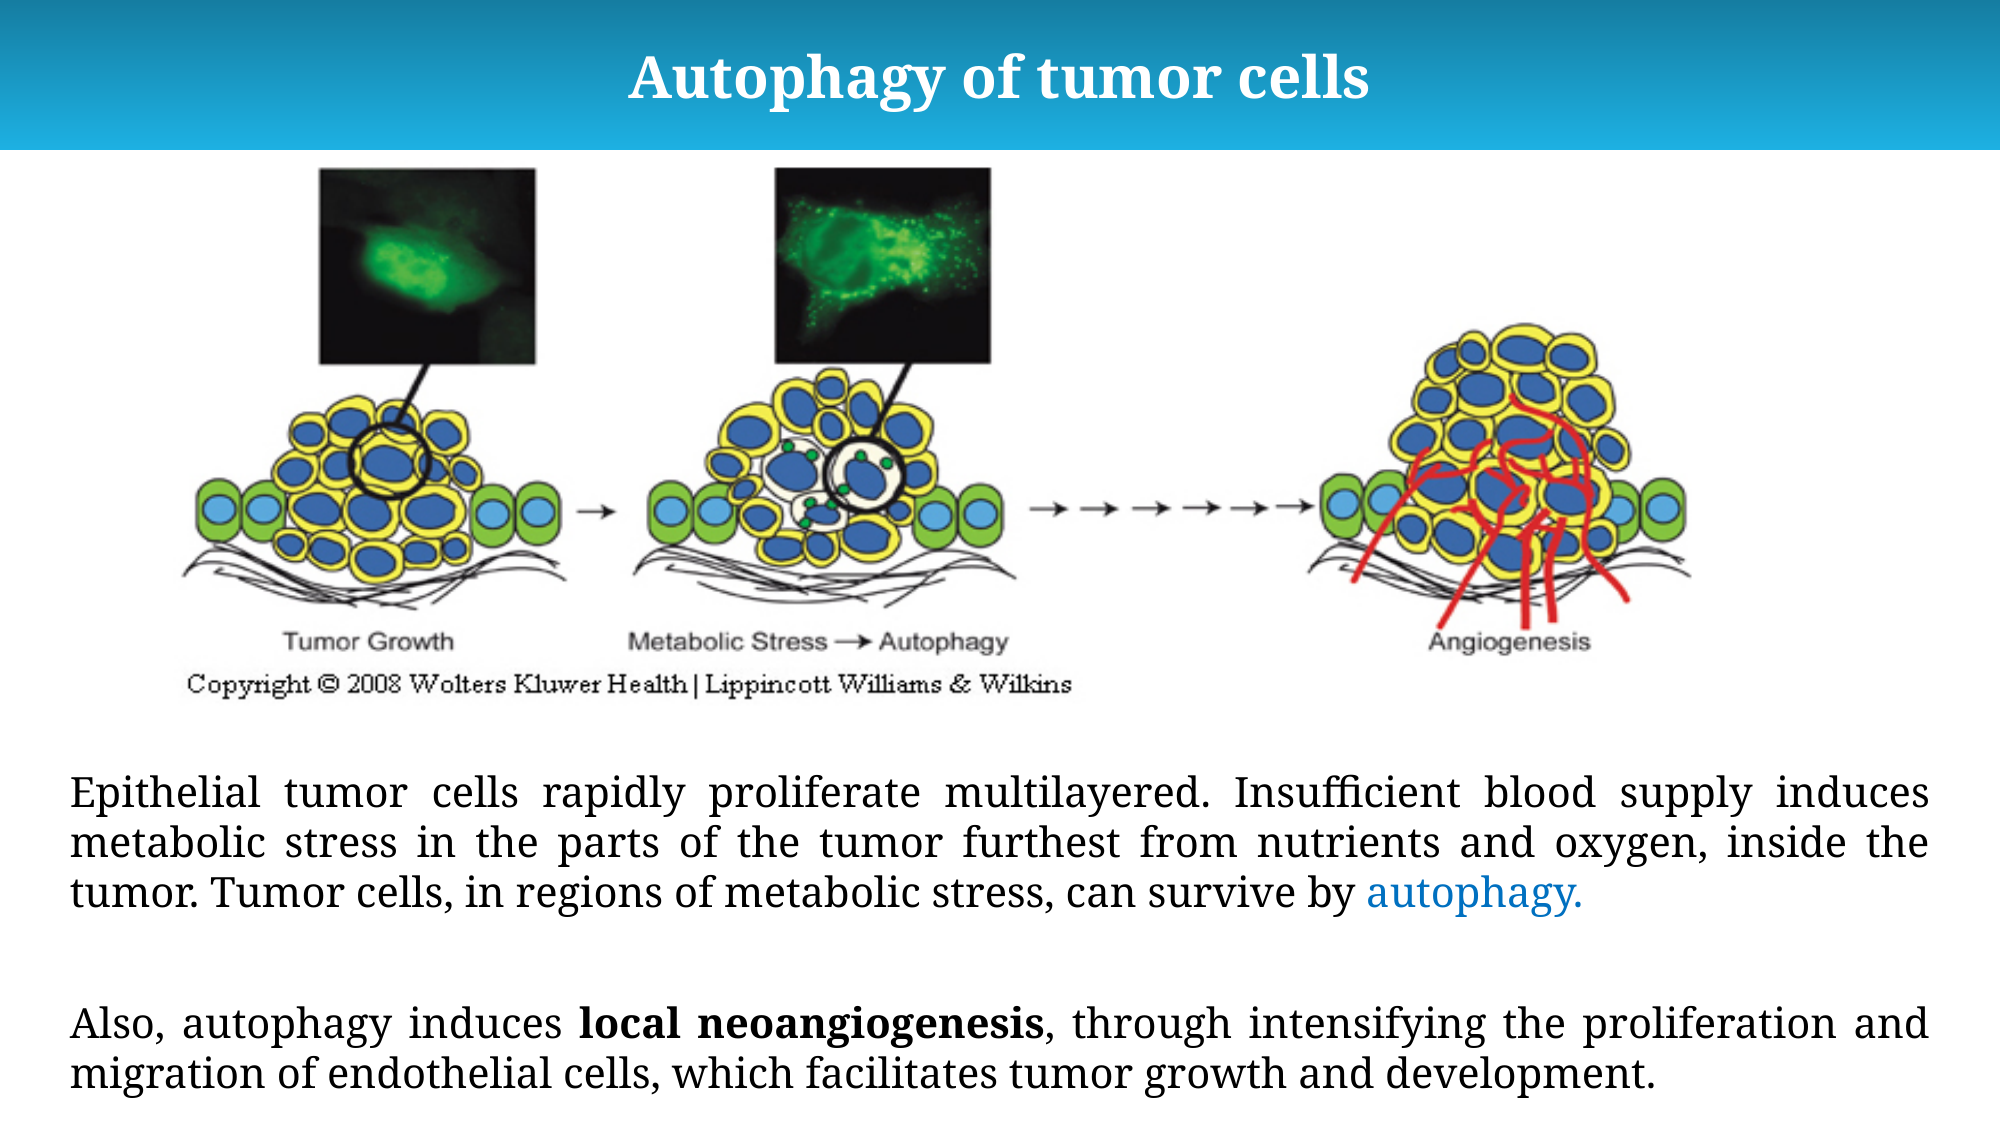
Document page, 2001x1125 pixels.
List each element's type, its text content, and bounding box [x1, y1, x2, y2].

text_box Also, autophagy induces local neoangiogenesis, through intensifying the proliferation and migration of endothelial cells, which facilitates tumor growth and development. [54, 989, 1945, 1105]
text_box Epithelial tumor cells rapidly proliferate multilayered. Insufficient blood supply induces metabolic stress in the parts of the tumor furthest from nutrients and oxygen, inside the tumor. Tumor cells, in regions of metabolic stress, can survive by autophagy. [54, 758, 1945, 924]
text_box Autophagy of tumor cells [0, 0, 2000, 150]
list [173, 160, 1701, 714]
